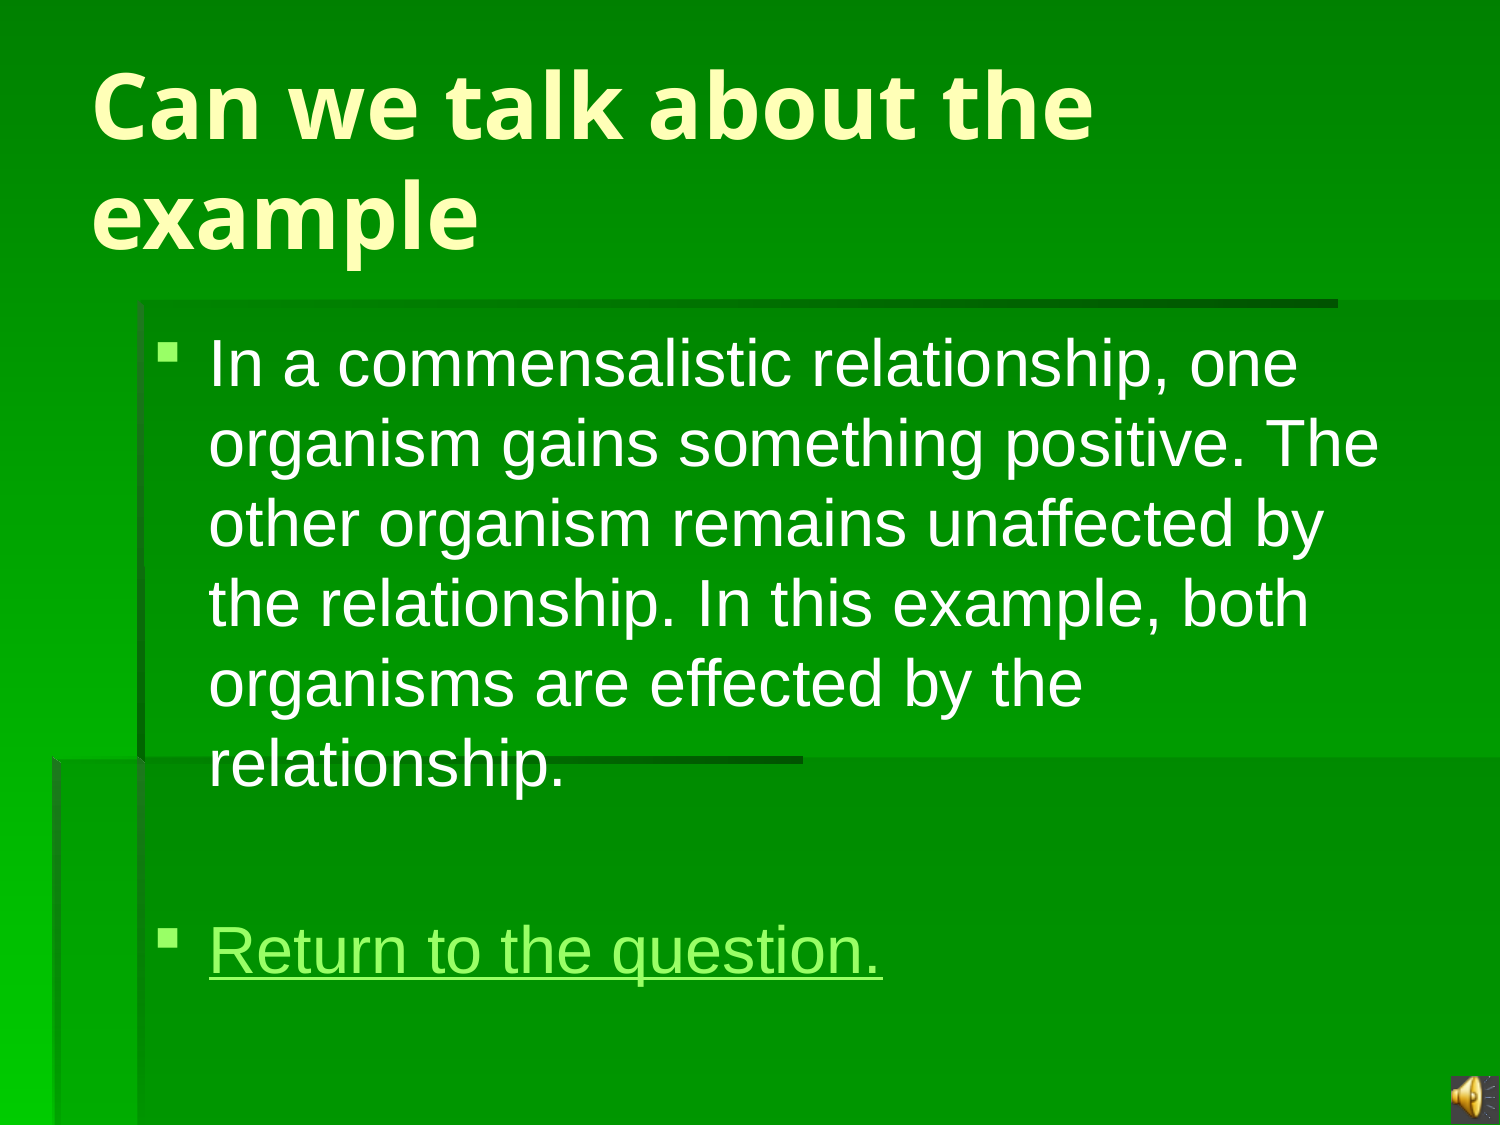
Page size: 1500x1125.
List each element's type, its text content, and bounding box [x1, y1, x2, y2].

picture [1449, 1074, 1500, 1125]
title Can we talk about the example [74, 39, 1451, 276]
list In a commensalistic relationship, one organism gains something positive. The other organism remains unaffected by the relationship. In this example, both organisms are effected by the relationship. Return to the question. [137, 312, 1452, 1001]
